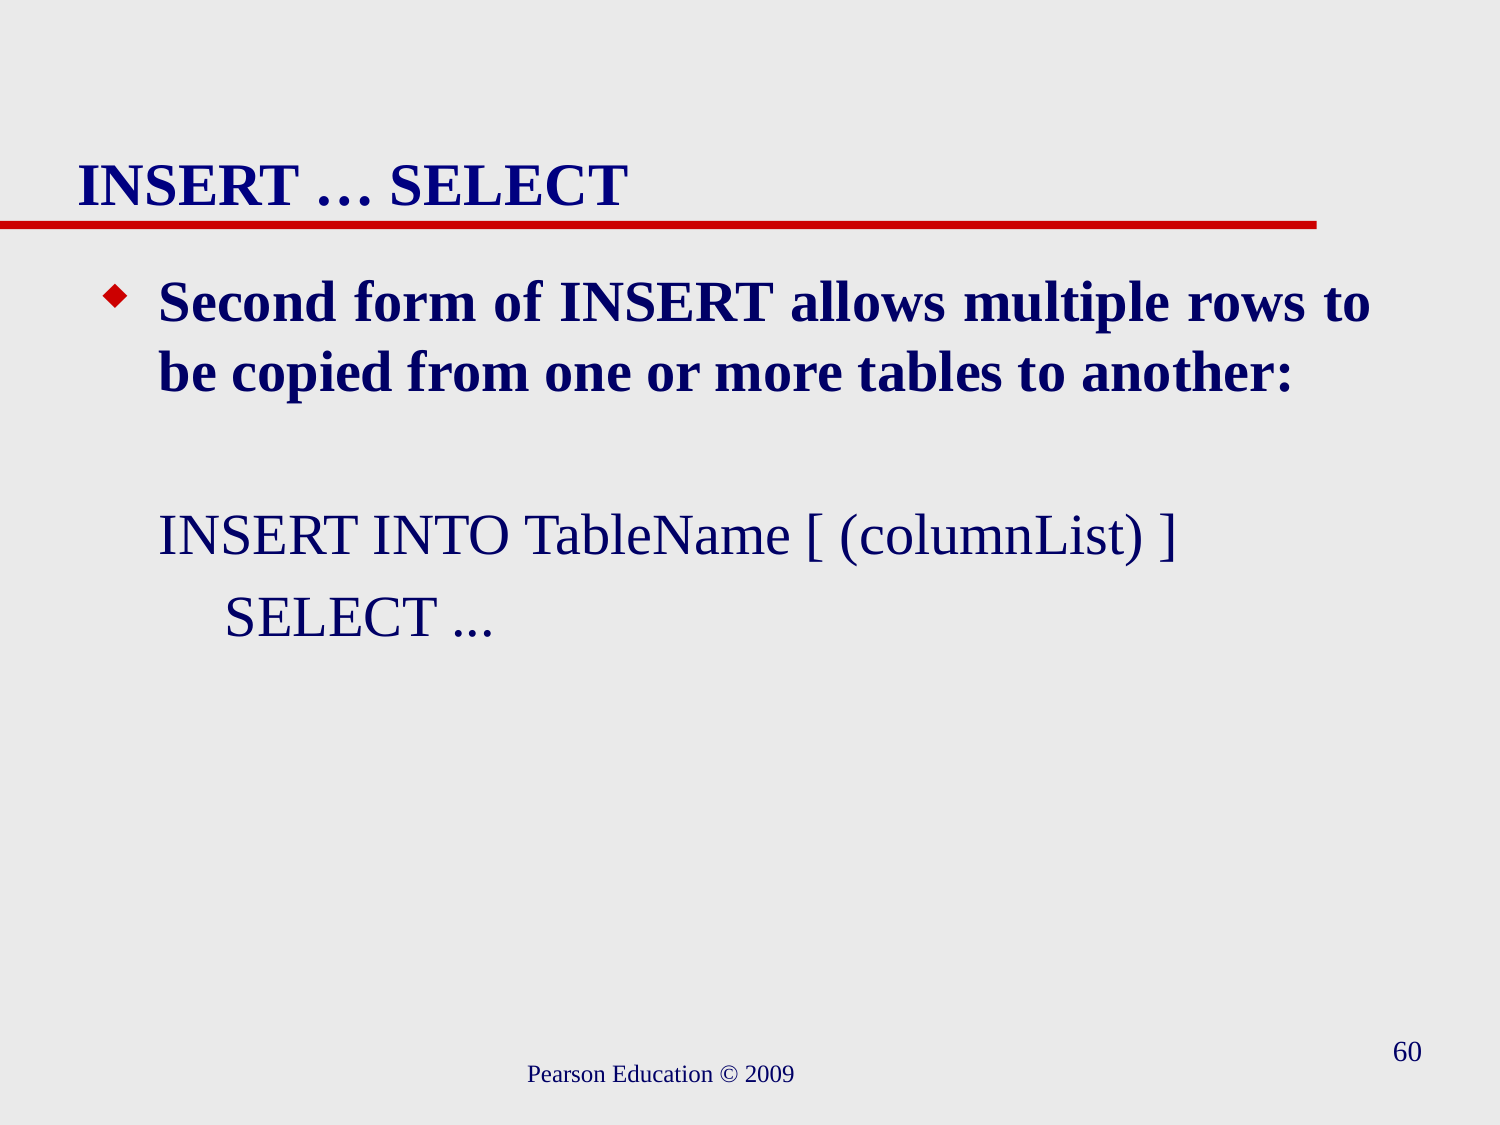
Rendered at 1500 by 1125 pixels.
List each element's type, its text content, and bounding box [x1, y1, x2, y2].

text_box Pearson Education © 2009 [512, 1050, 1038, 1095]
title INSERT … SELECT [62, 43, 1338, 226]
list Second form of INSERT allows multiple rows to be copied from one or more tables to another: INSERT INTO TableName [ (columnList) ] SELECT ... [87, 255, 1389, 931]
slide_number 60 [1124, 1012, 1438, 1088]
